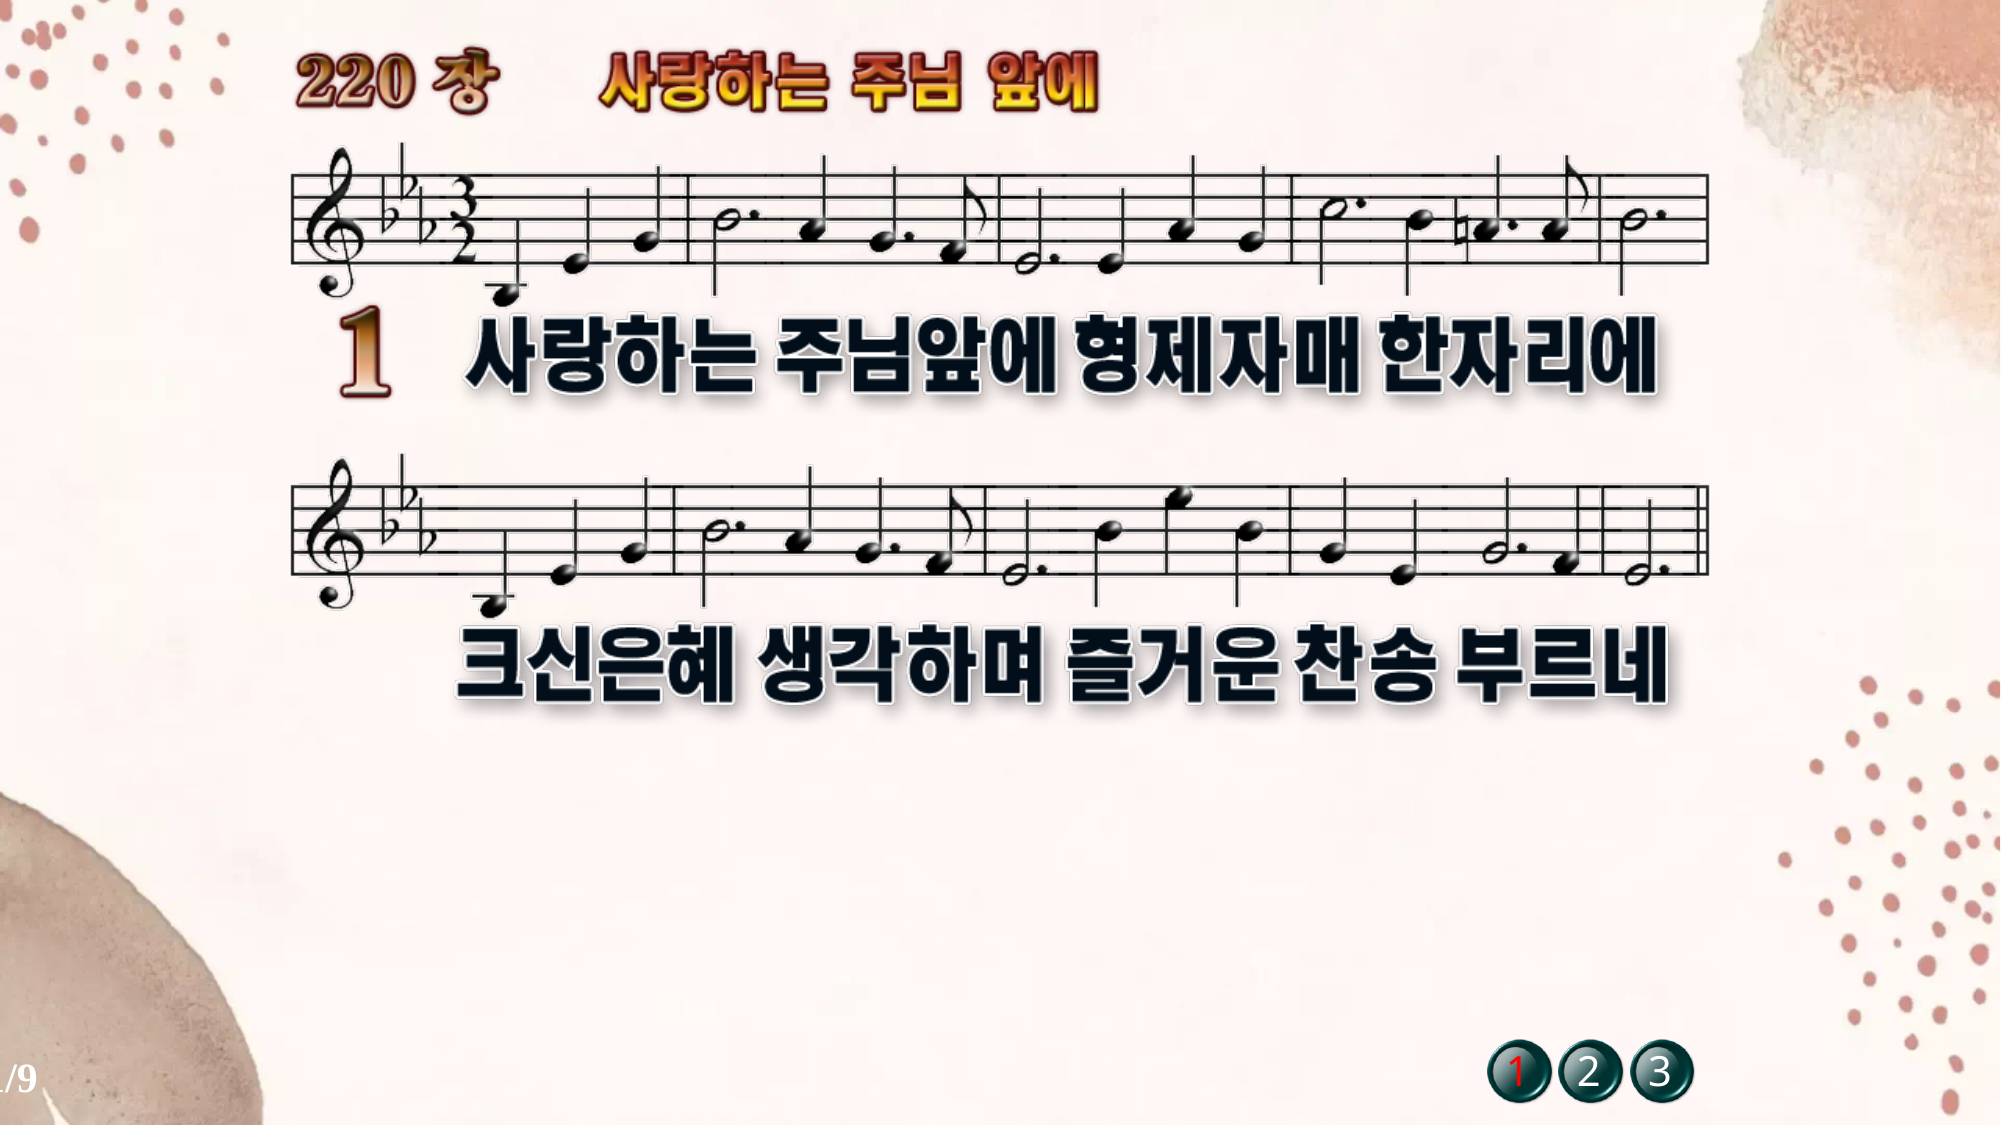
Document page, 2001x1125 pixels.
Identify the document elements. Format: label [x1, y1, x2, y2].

text_box [1555, 1035, 1626, 1106]
text_box [1627, 1035, 1697, 1106]
picture [0, 0, 2001, 1125]
text_box [1484, 1035, 1555, 1106]
